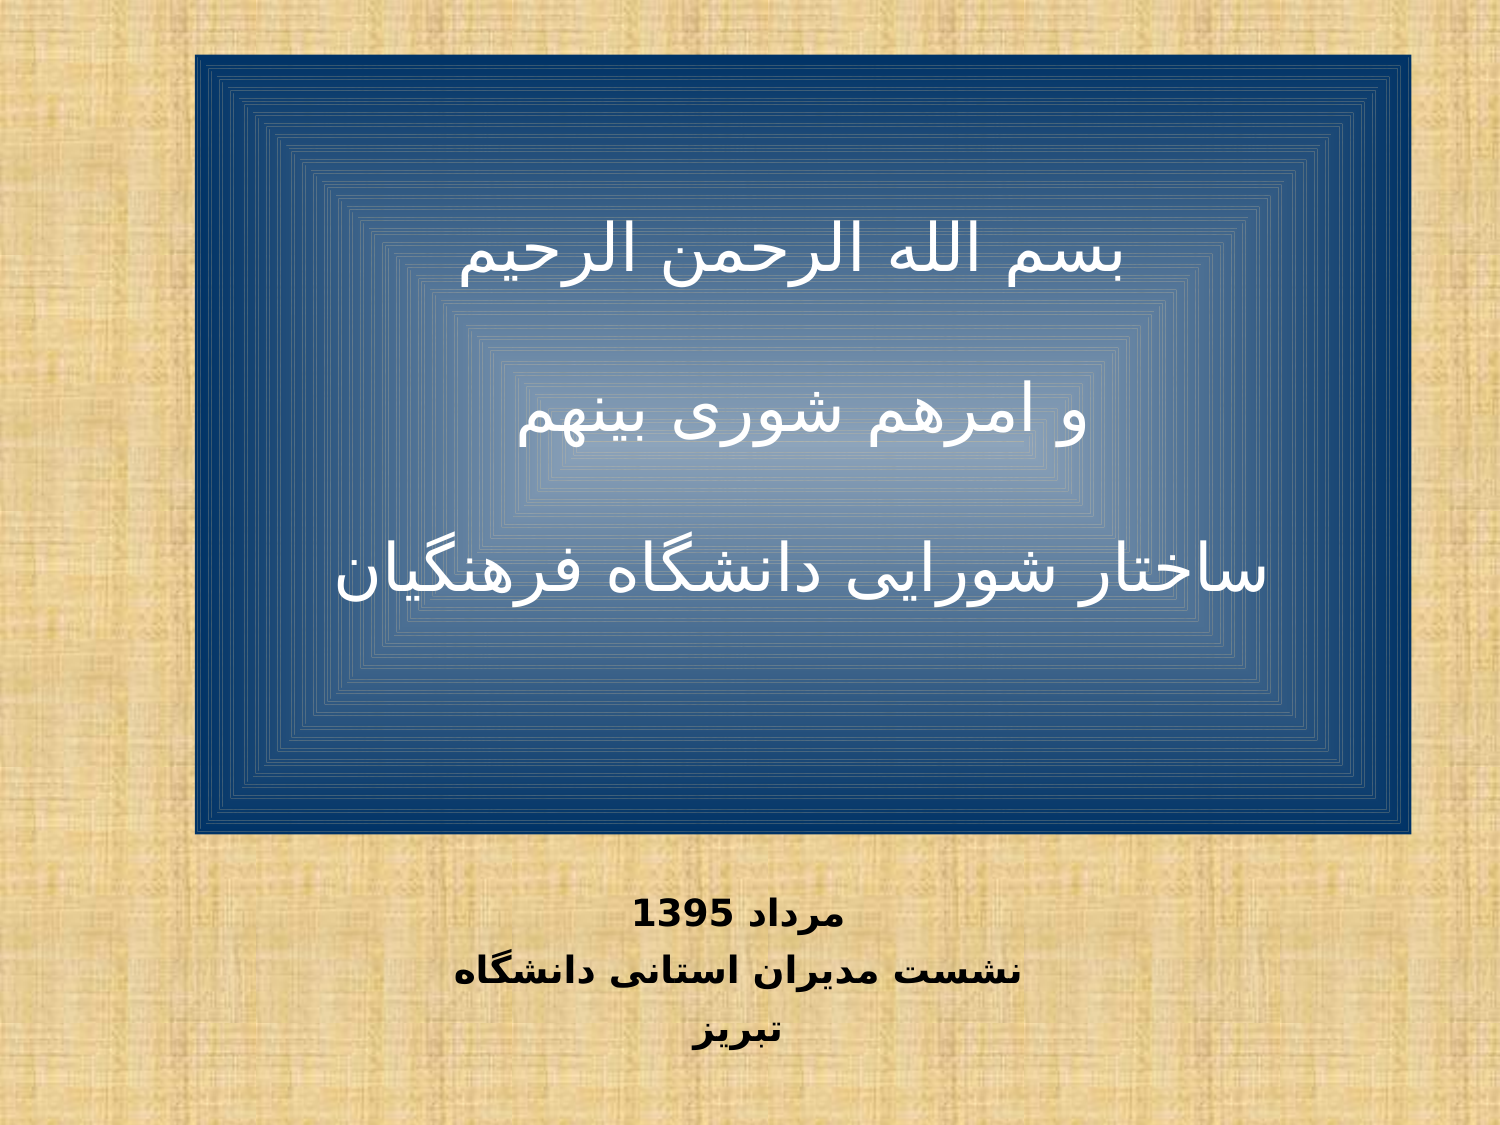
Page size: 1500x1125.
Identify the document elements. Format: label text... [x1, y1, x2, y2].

text_box مرداد 1395 نشست مدیران استانی دانشگاه تبریز [312, 881, 1164, 1057]
text_box بسم الله الرحمن الرحیم و امرهم شوری بینهم ساختار شورایی دانشگاه فرهنگیان [194, 54, 1412, 835]
picture [0, 0, 1500, 1125]
